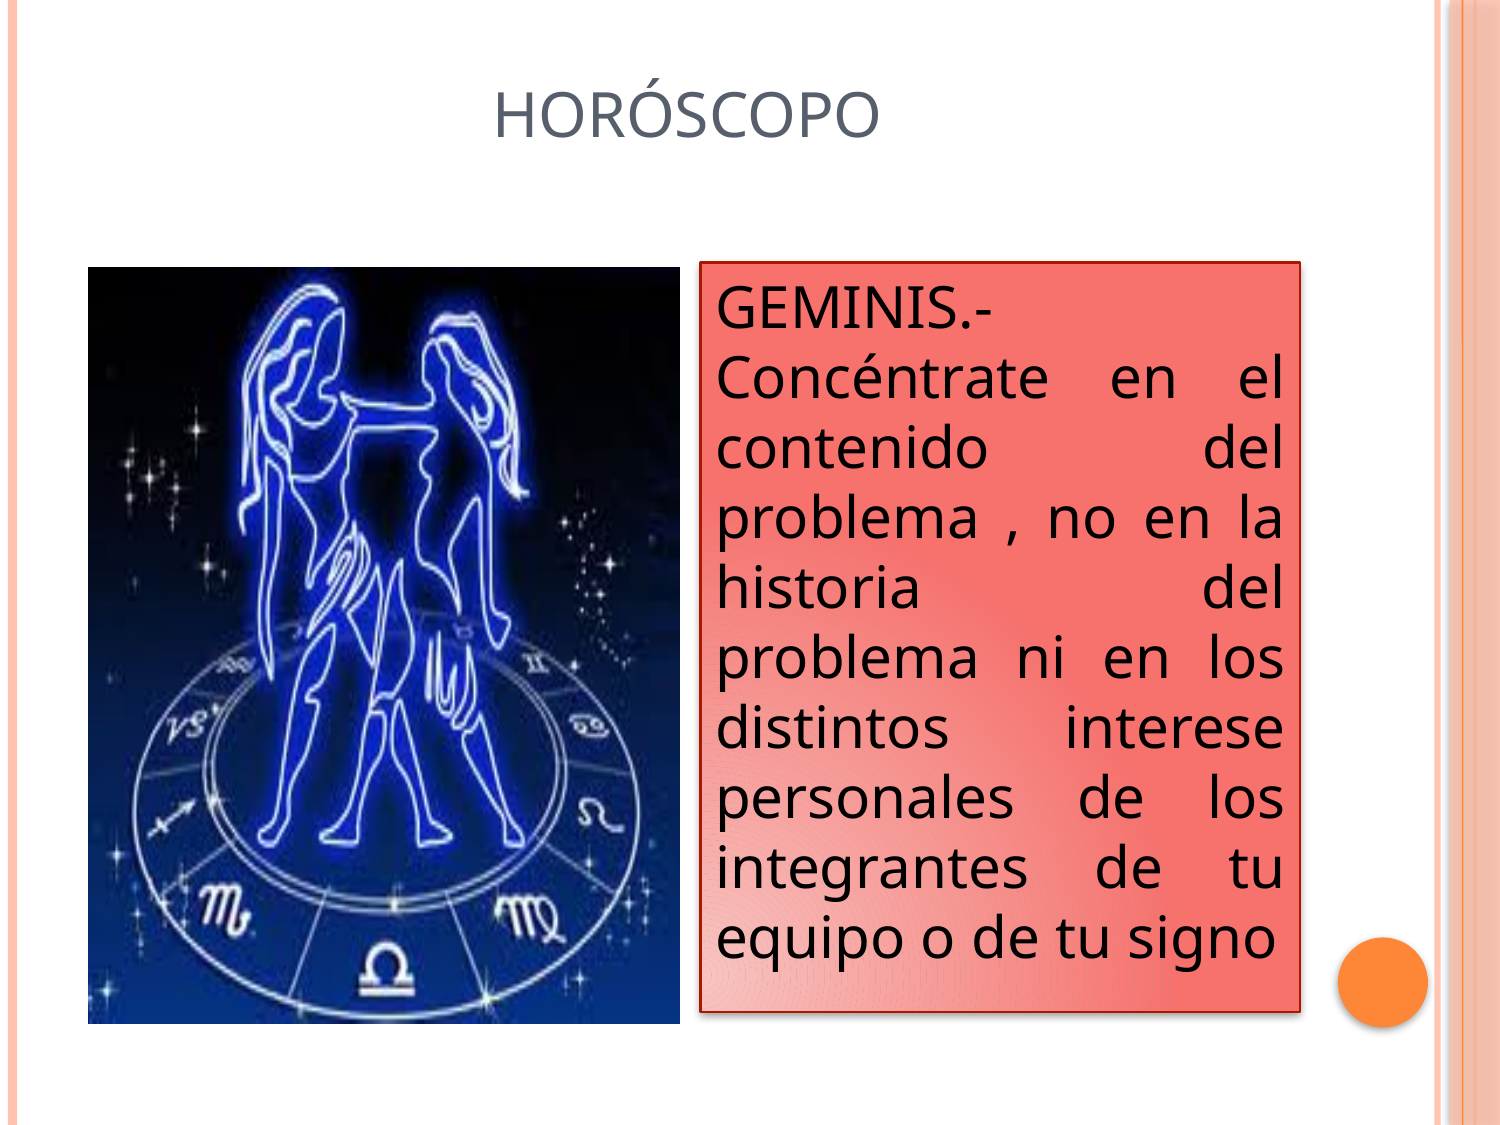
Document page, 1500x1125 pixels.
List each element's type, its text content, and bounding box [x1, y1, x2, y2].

title Horóscopo [75, 45, 1300, 233]
picture [87, 266, 680, 1024]
list GEMINIS.- Concéntrate en el contenido del problema , no en la historia del problema ni en los distintos interese personales de los integrantes de tu equipo o de tu signo [699, 261, 1301, 1013]
